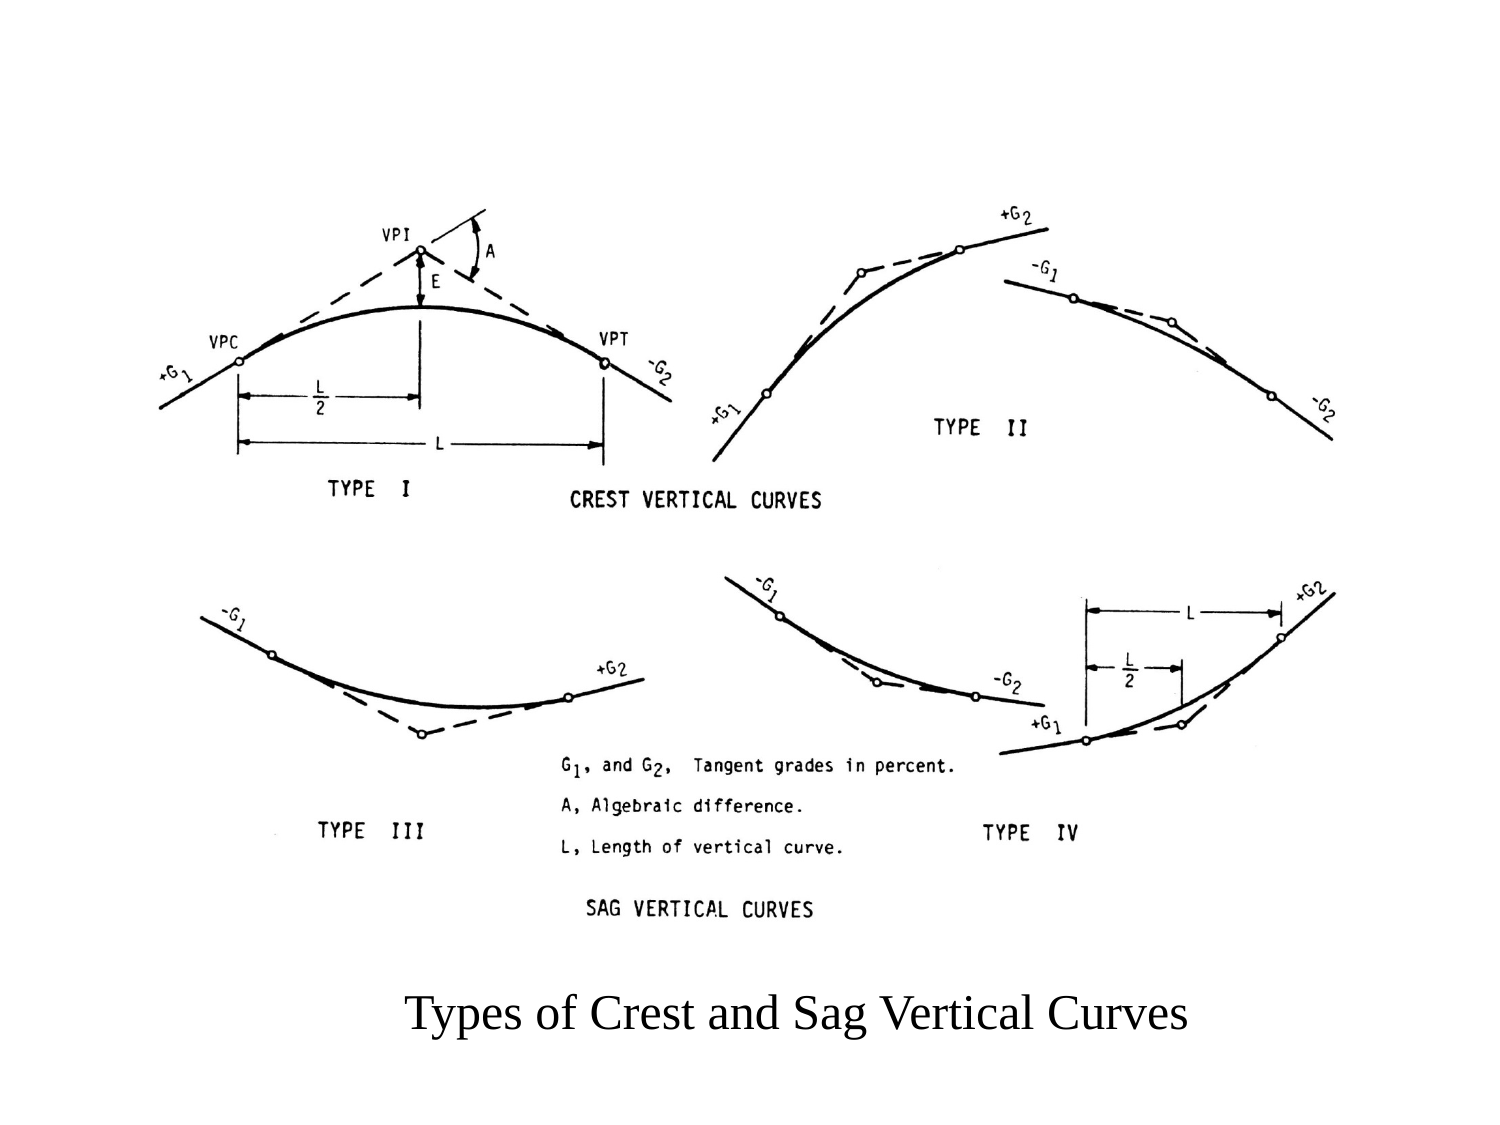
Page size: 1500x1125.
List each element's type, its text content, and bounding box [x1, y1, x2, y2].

picture [149, 200, 1351, 925]
text_box Types of Crest and Sag Vertical Curves [257, 972, 1336, 1048]
